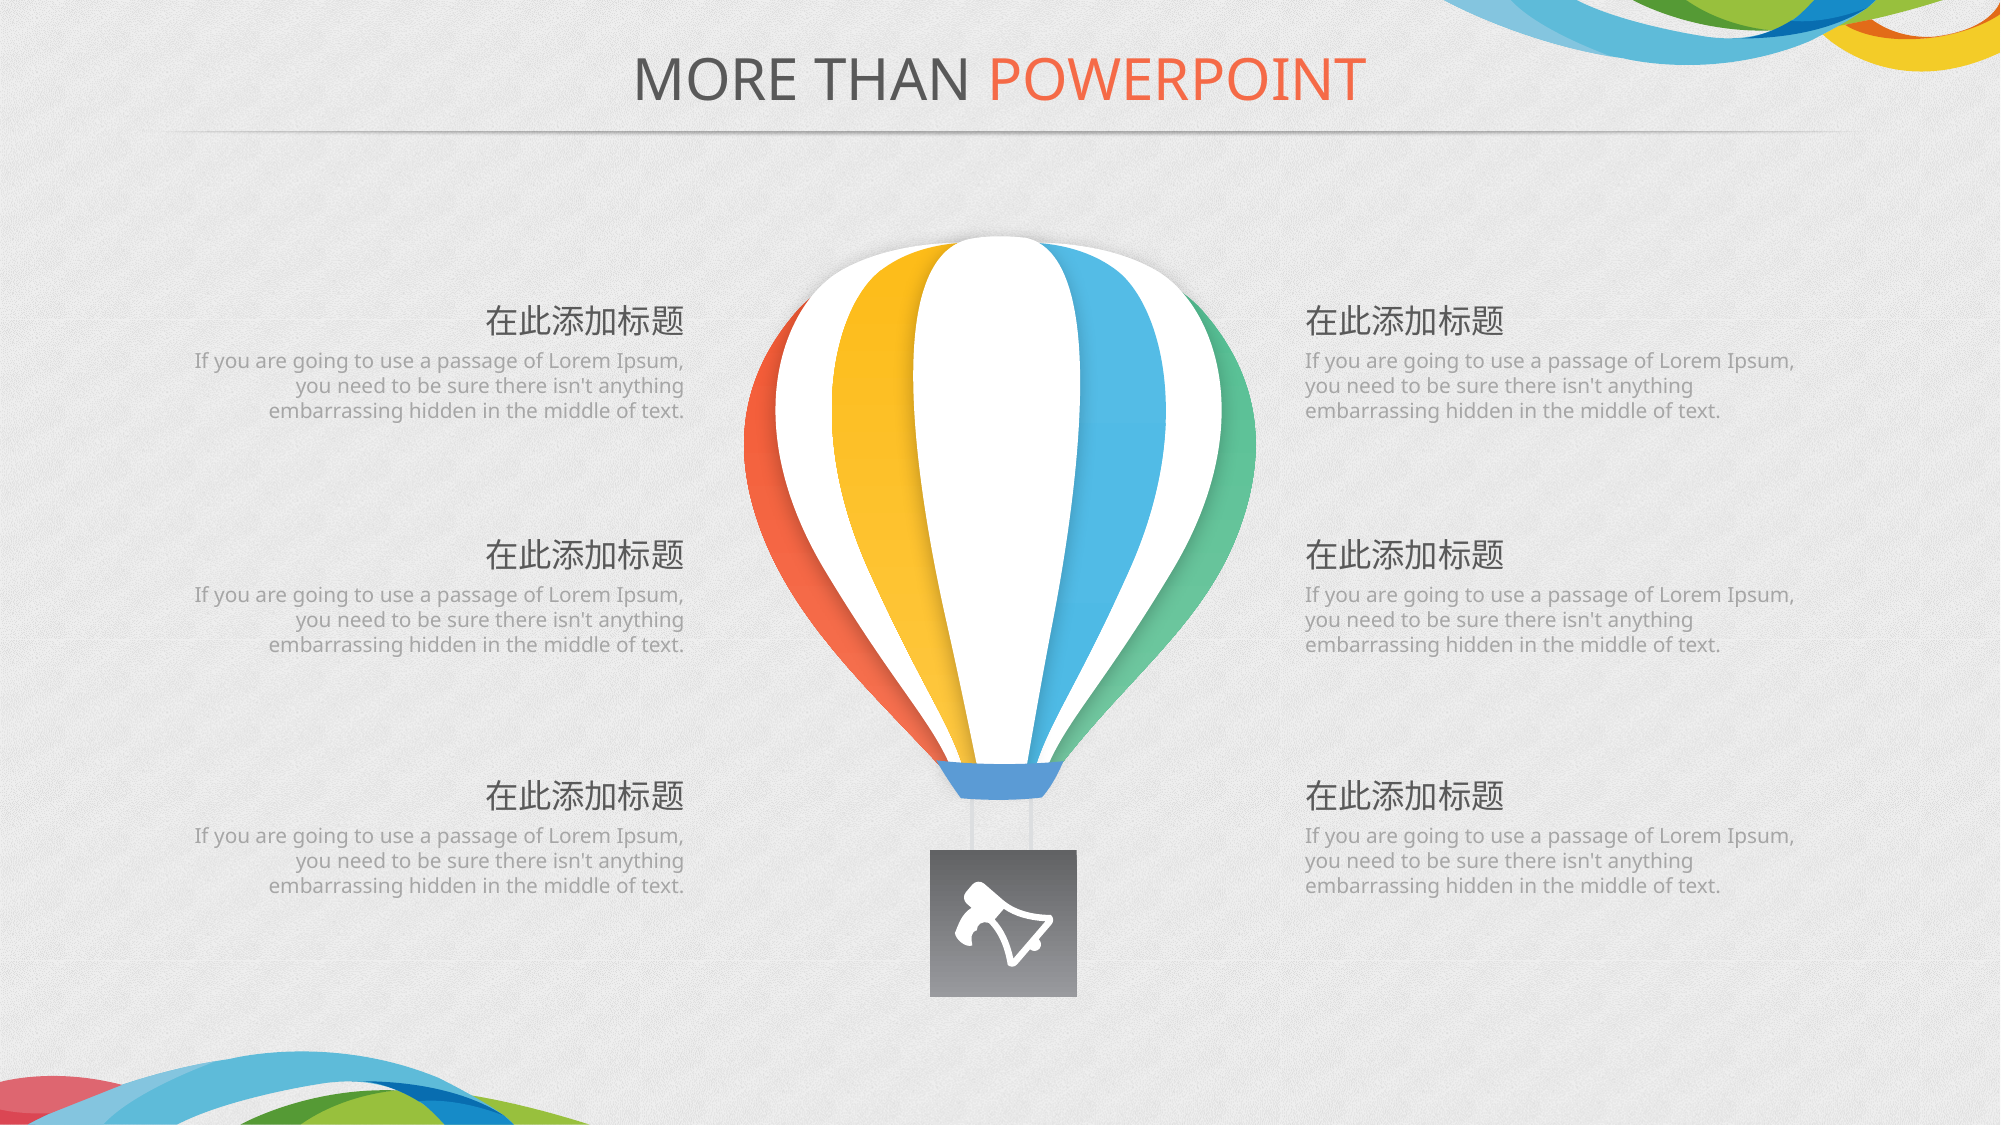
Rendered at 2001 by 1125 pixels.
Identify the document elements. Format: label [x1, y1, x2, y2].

picture [124, 131, 1893, 139]
text_box [1290, 527, 1834, 668]
text_box [1290, 767, 1834, 909]
text_box [155, 526, 700, 665]
text_box [155, 292, 700, 431]
text_box [1290, 292, 1834, 434]
text_box [744, 236, 1256, 997]
text_box [155, 767, 700, 906]
text_box [0, 0, 2000, 1125]
